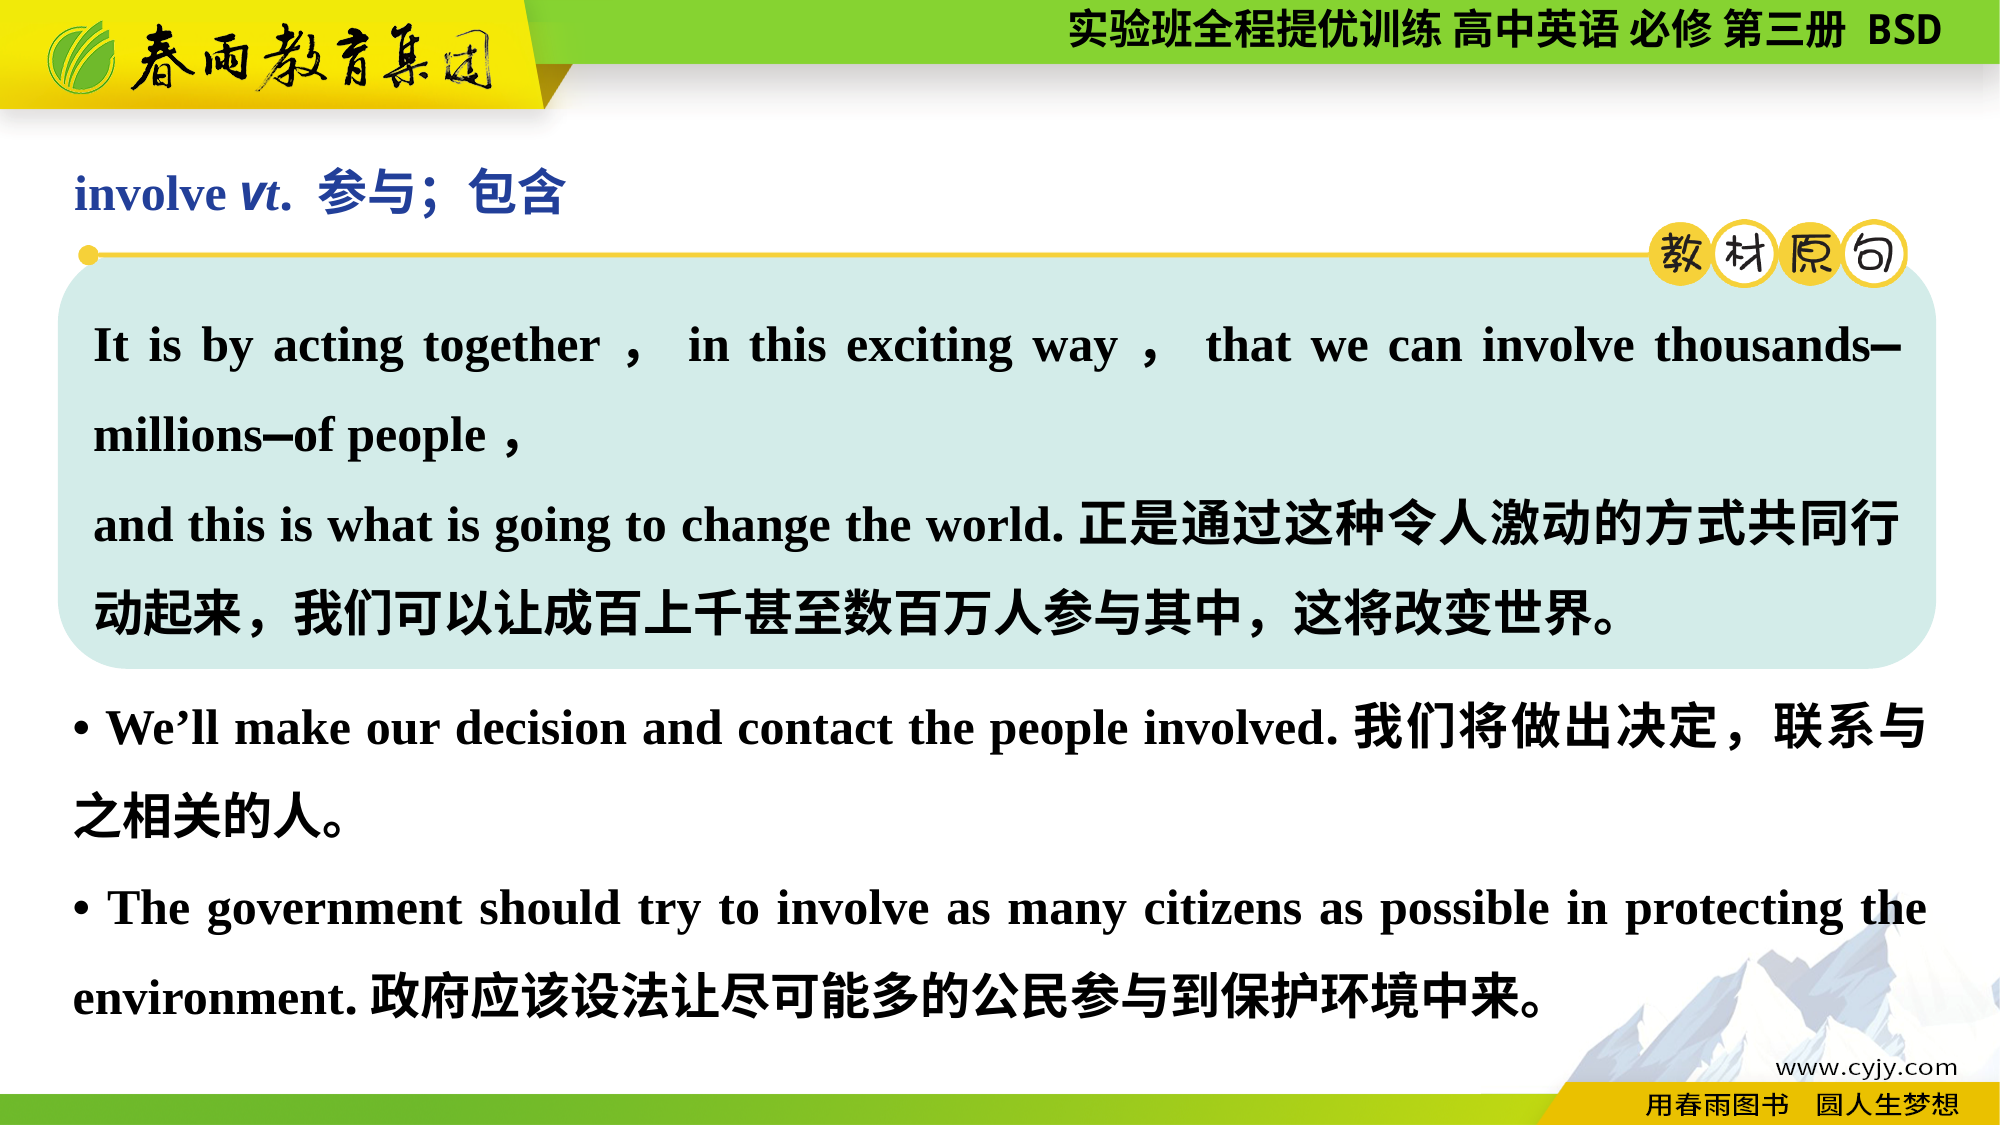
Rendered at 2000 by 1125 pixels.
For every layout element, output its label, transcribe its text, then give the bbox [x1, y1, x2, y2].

text_box It is by acting together，in this exciting way，that we can involve thousands—millions—of people， and this is what is going to change the world.正是通过这种令人激动的方式共同行动起来，我们可以让成百上千甚至数百万人参与其中，这将改变世界。 [57, 273, 1937, 656]
list involve vt. 参与；包含 [59, 122, 1944, 229]
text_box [78, 218, 1908, 318]
picture [0, 0, 2000, 1125]
text_box • We’ll make our decision and contact the people involved.我们将做出决定，联系与之相关的人。 • The government should try to involve as many citizens as possible in protecting the environment.政府应该设法让尽可能多的公民参与到保护环境中来。 [57, 656, 1944, 1032]
